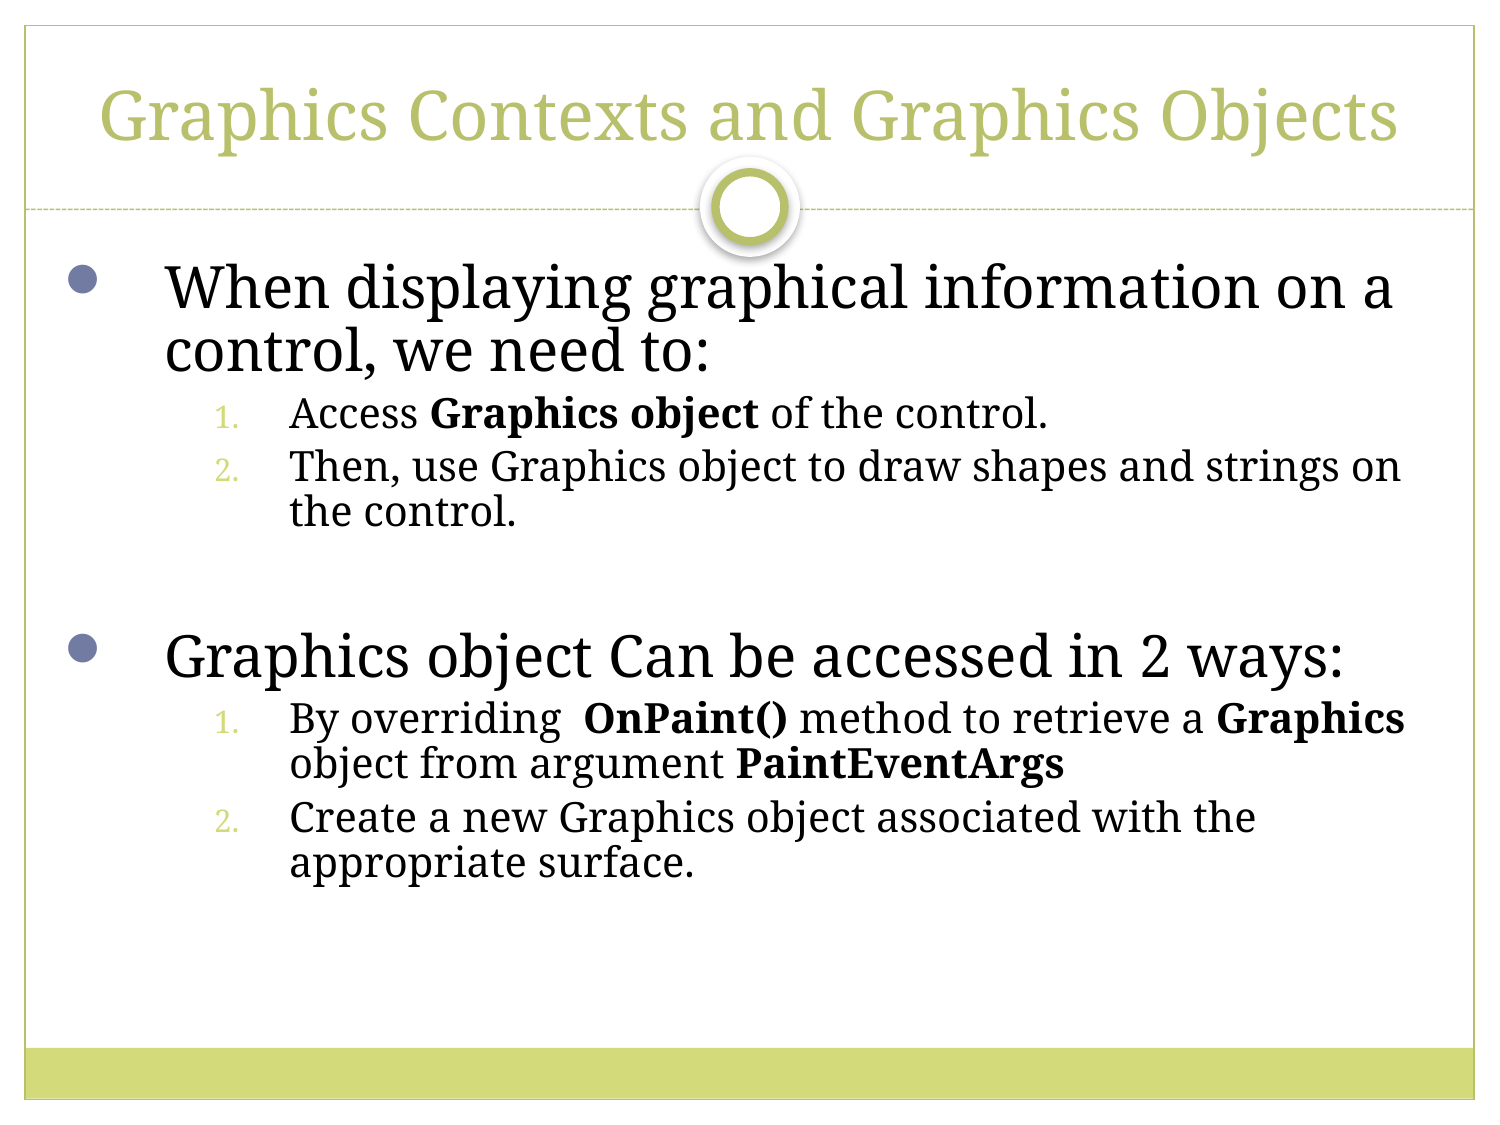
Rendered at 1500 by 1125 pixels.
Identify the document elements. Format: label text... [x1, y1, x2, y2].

title Graphics Contexts and Graphics Objects [49, 37, 1450, 162]
list When displaying graphical information on a control, we need to: Access Graphics object of the control. Then, use Graphics object to draw shapes and strings on the control. Graphics object Can be accessed in 2 ways: By overriding OnPaint() method to retrieve a Graphics object from argument PaintEventArgs Create a new Graphics object associated with the appropriate surface. [49, 250, 1445, 1001]
